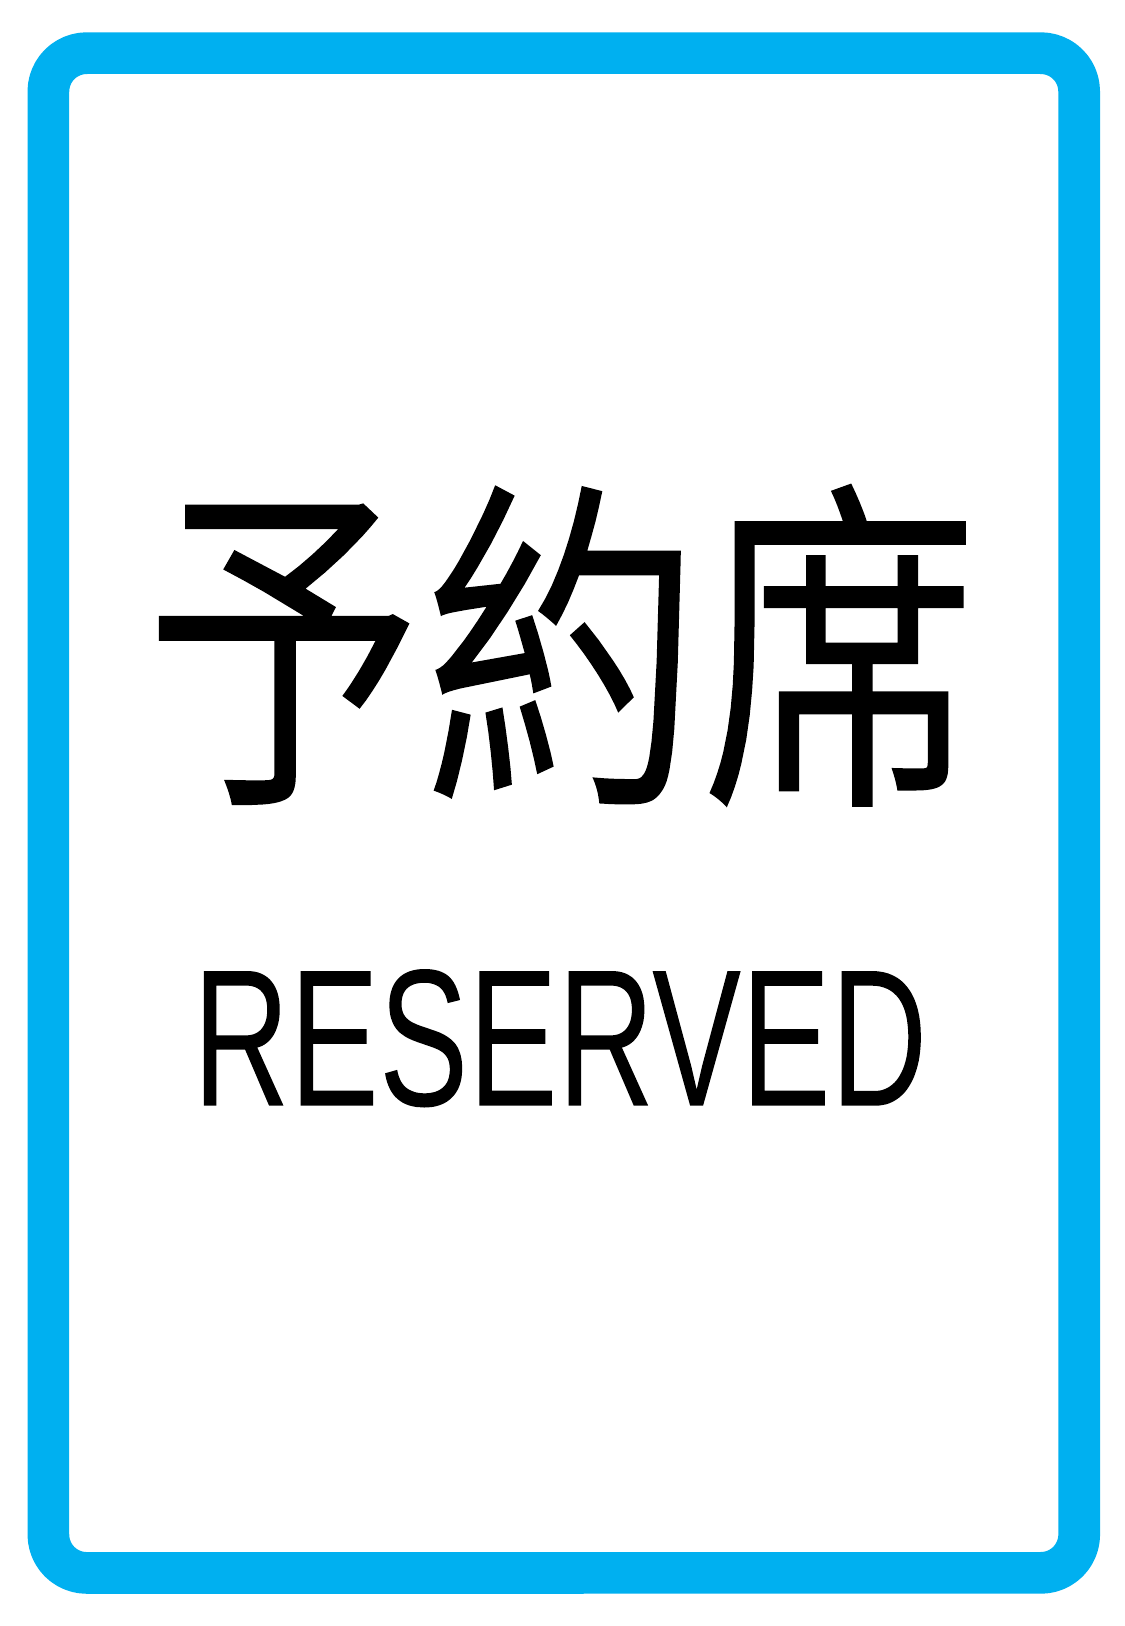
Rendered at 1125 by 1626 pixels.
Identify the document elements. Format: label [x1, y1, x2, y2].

text_box [46, 51, 1082, 1576]
